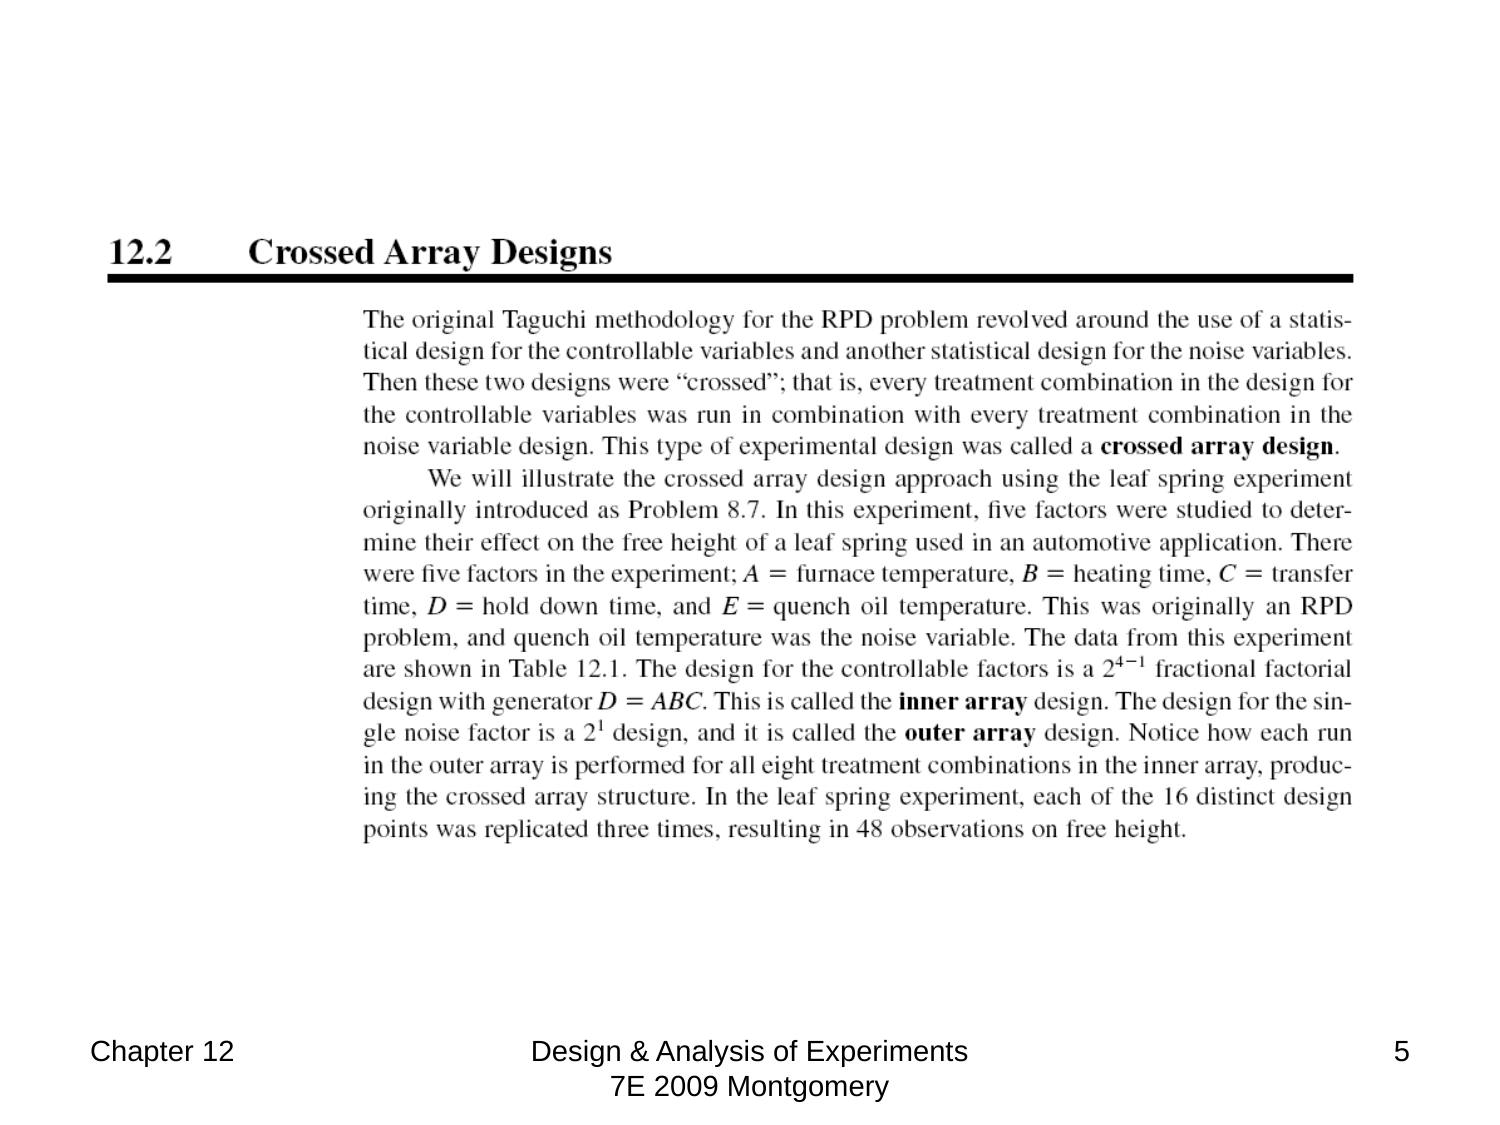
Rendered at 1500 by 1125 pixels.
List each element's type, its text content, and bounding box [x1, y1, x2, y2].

slide_number 5 [1074, 1024, 1426, 1103]
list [74, 213, 1426, 846]
footer Design & Analysis of Experiments 7E 2009 Montgomery [512, 1024, 988, 1103]
slide_number Chapter 12 [74, 1024, 426, 1103]
